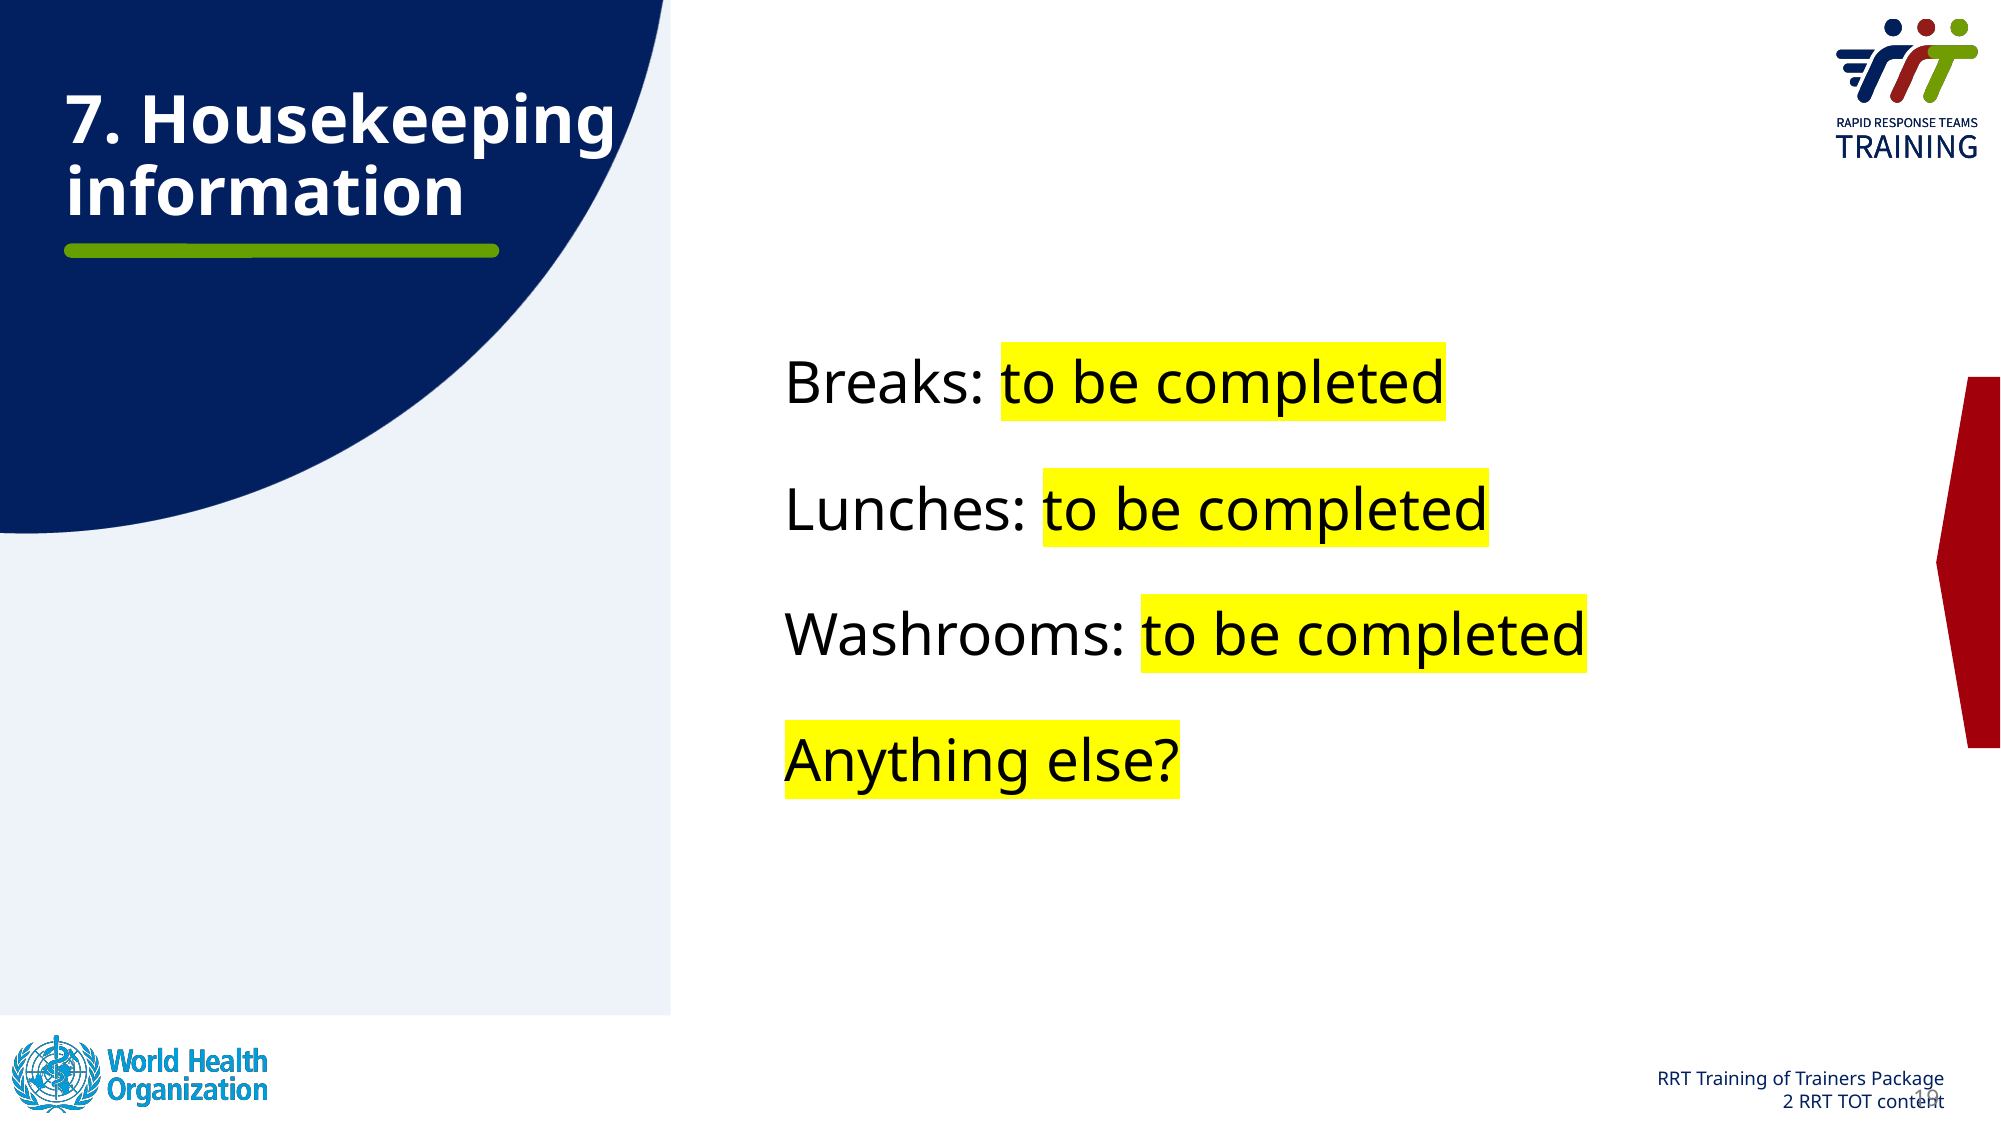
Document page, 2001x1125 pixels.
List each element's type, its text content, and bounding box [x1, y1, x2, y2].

picture [12, 1083, 48, 1113]
picture [46, 1056, 54, 1062]
picture [50, 1108, 62, 1113]
picture [40, 1062, 47, 1070]
picture [71, 1053, 90, 1091]
picture [34, 1054, 43, 1078]
picture [36, 1088, 78, 1105]
title 7. Housekeeping information [57, 0, 626, 317]
picture [30, 1083, 37, 1091]
picture [59, 1035, 267, 1113]
picture [1835, 19, 1978, 167]
picture [12, 1035, 54, 1068]
picture [22, 1062, 26, 1077]
picture [0, 0, 670, 538]
picture [24, 1054, 36, 1087]
list Breaks: to be completed Lunches: to be completed Washrooms: to be completed Anything else? [776, 247, 1684, 901]
